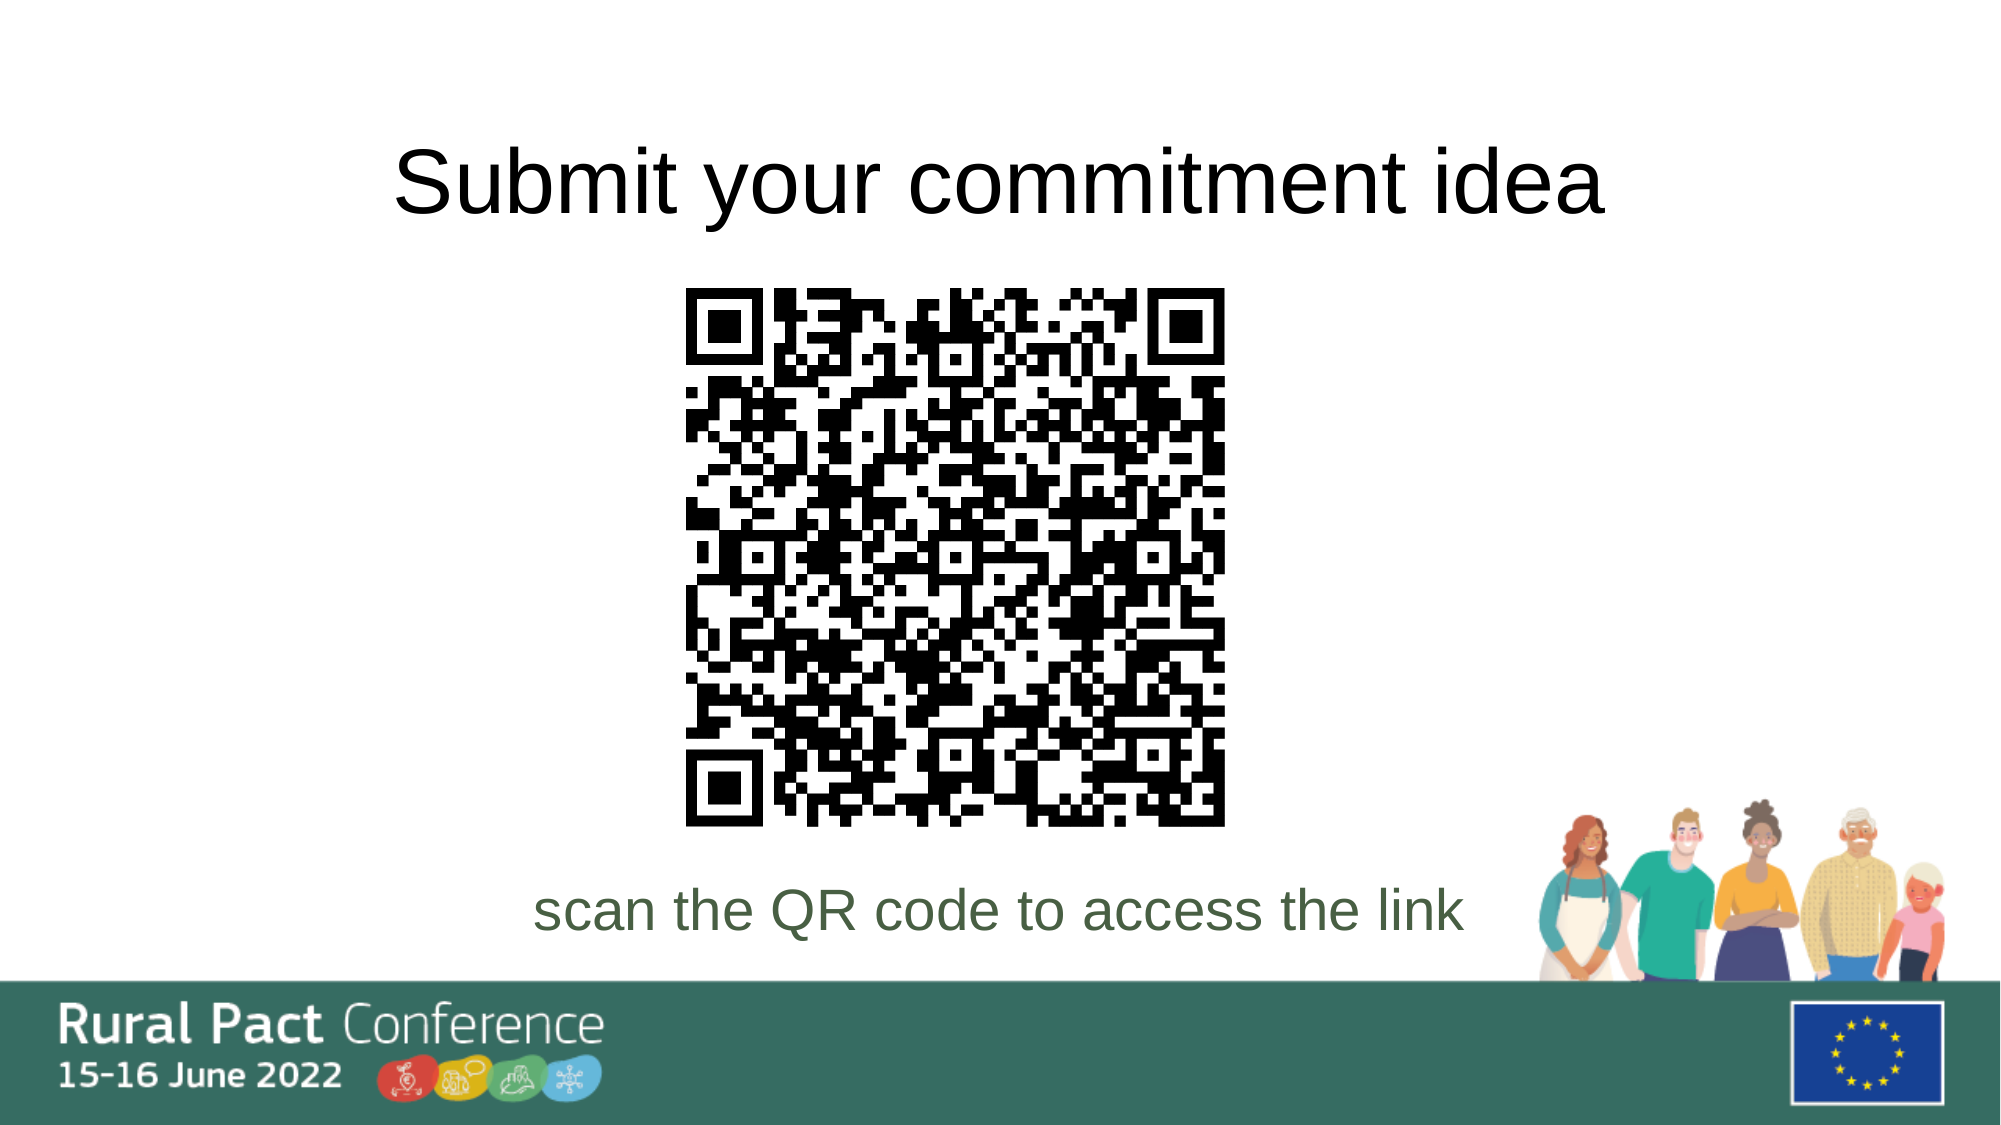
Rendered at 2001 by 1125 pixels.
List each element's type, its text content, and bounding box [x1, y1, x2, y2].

picture [0, 0, 2001, 1125]
title Submit your commitment idea [0, 0, 2000, 242]
subtitle scan the QR code to access the link [0, 872, 2000, 970]
